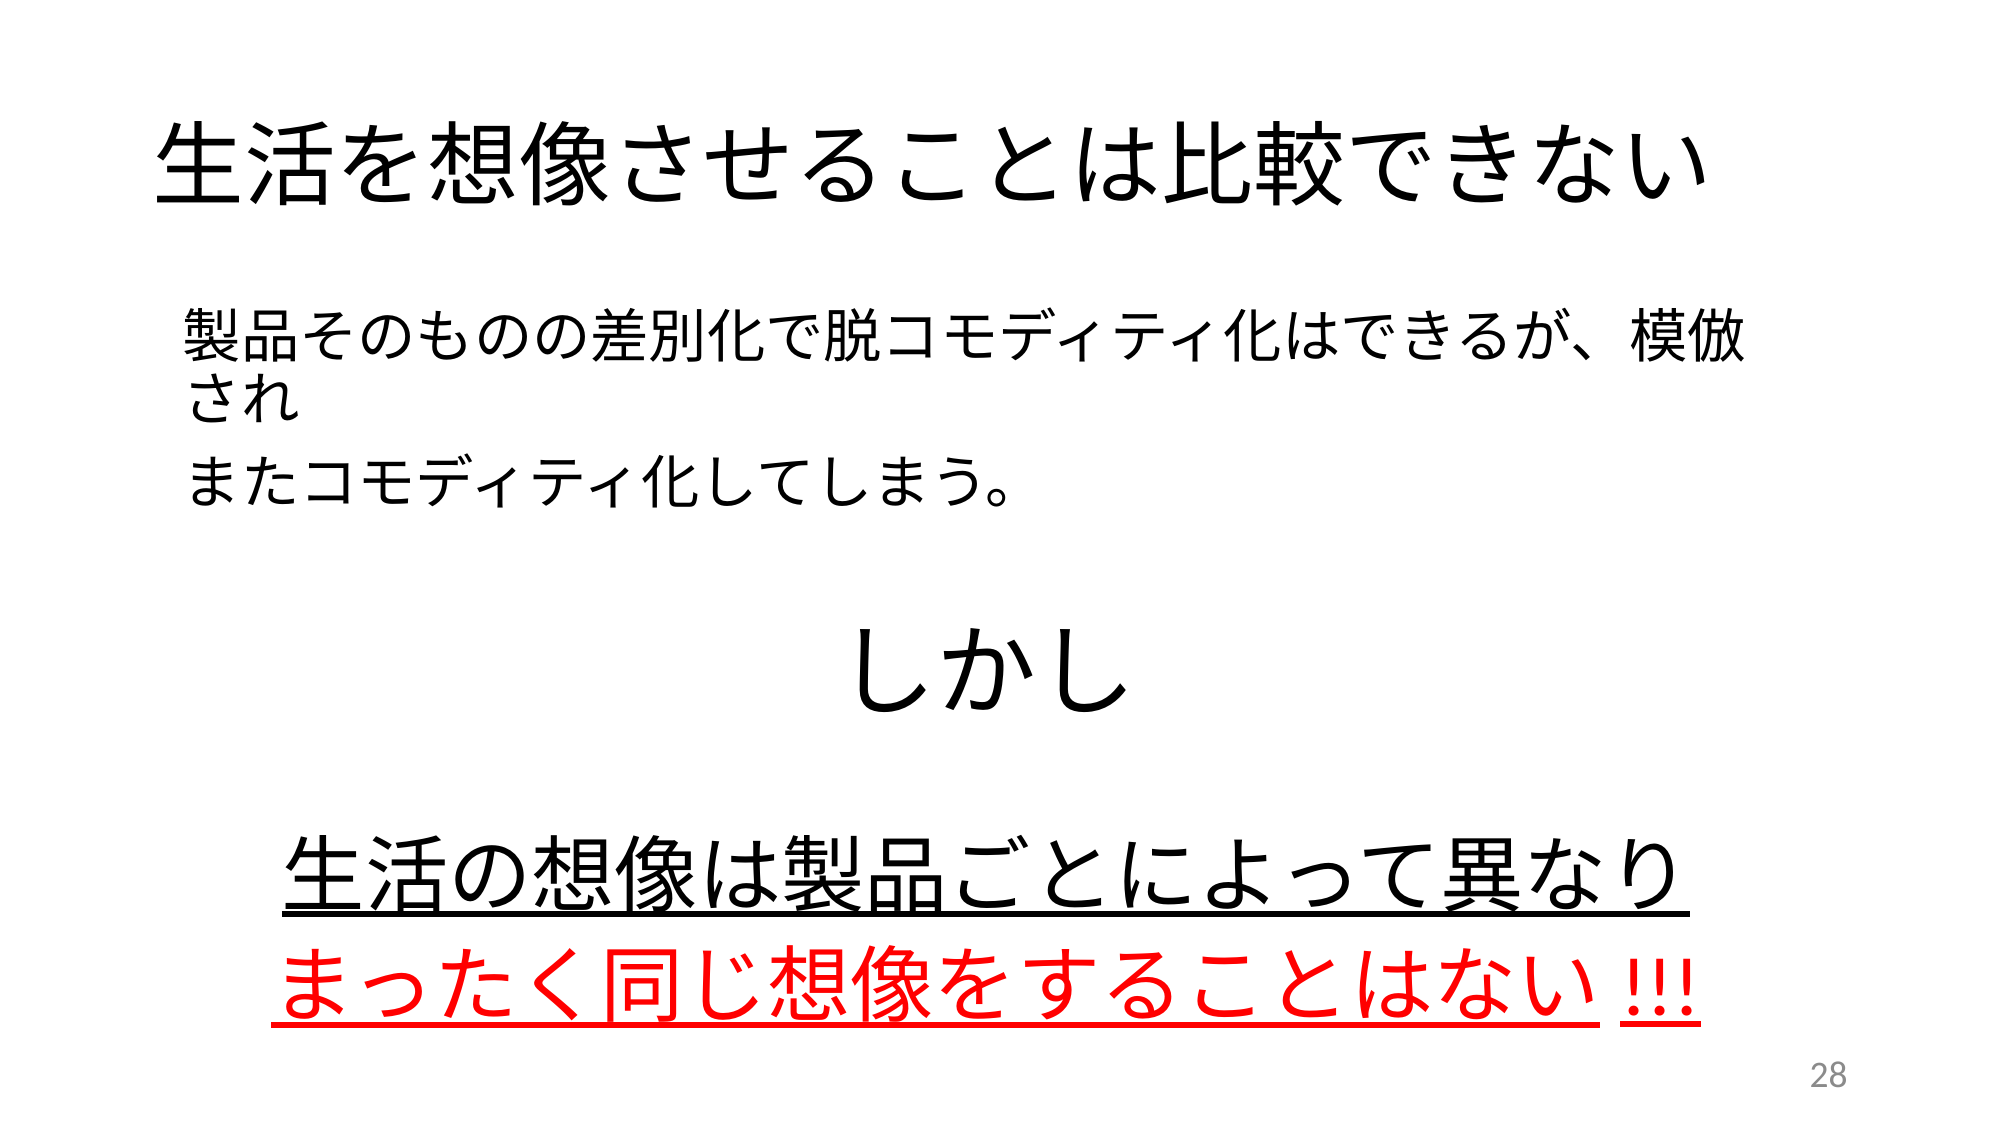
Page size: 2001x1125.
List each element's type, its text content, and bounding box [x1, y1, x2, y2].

list 製品そのものの差別化で脱コモディティ化はできるが、模倣され またコモディティ化してしまう。 しかし 生活の想像は製品ごとによって異なり まったく同じ想像をすることはない!!! [167, 299, 1805, 1125]
slide_number 28 [1412, 1042, 1863, 1103]
title 生活を想像させることは比較できない [137, 59, 1863, 278]
